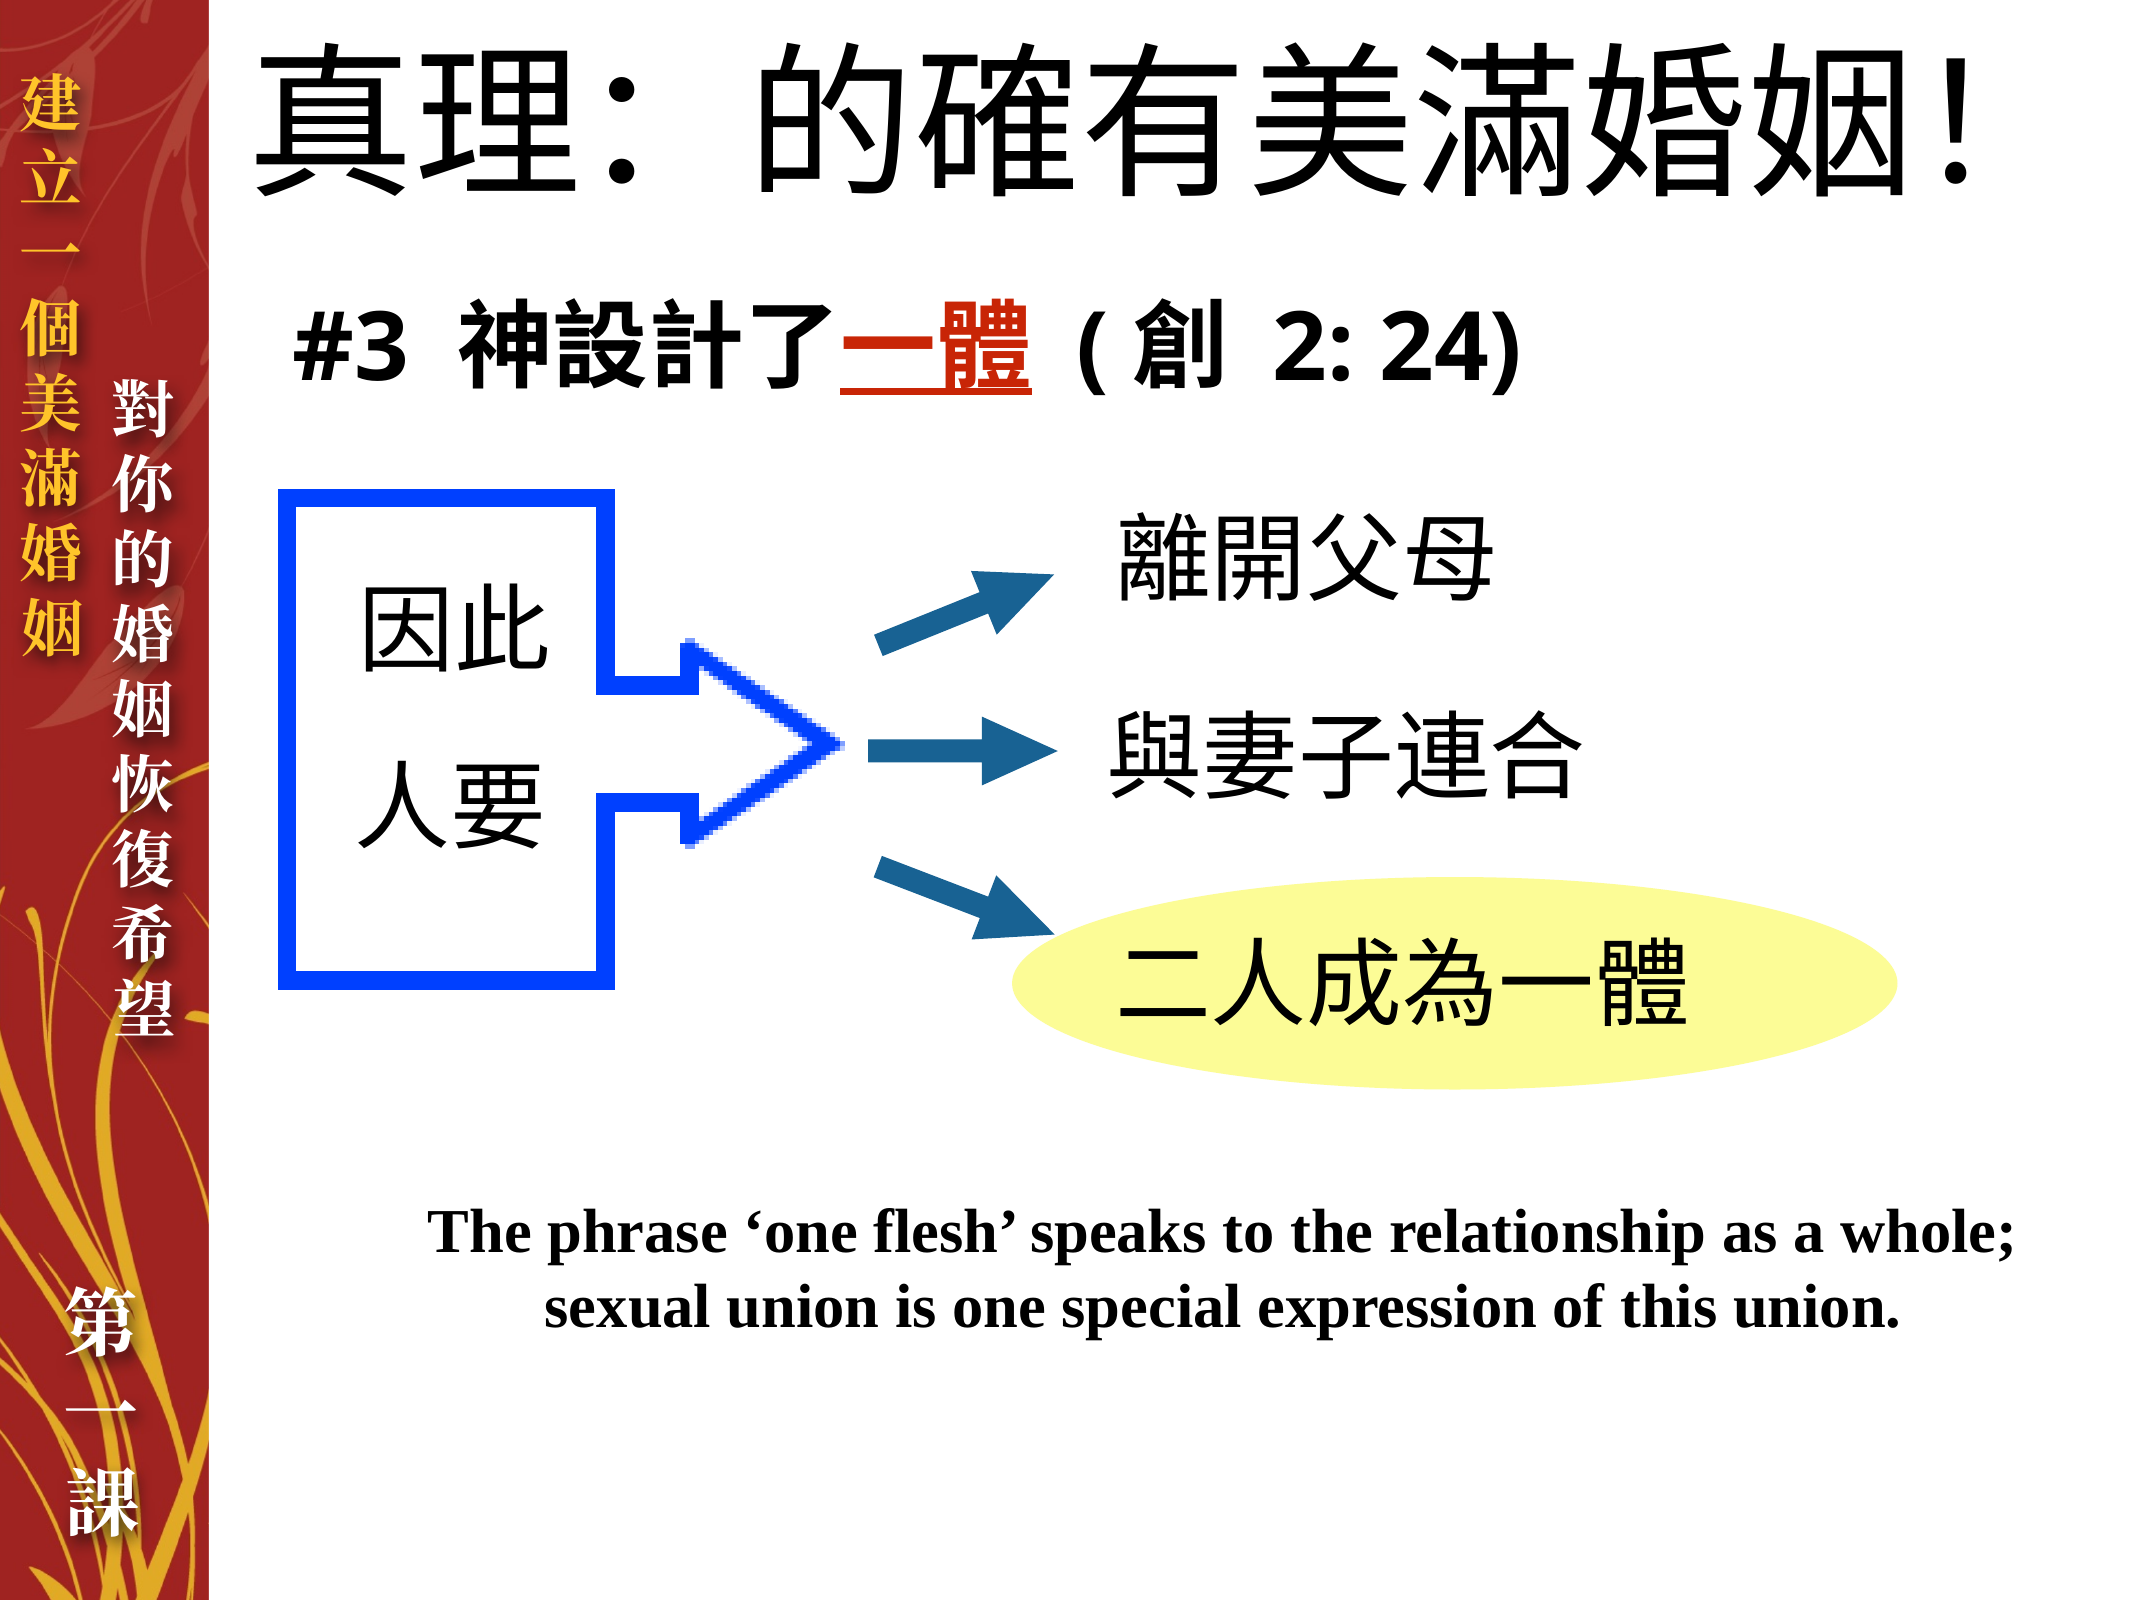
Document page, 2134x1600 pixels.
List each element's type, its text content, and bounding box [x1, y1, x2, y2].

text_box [278, 489, 845, 990]
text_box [865, 834, 1700, 1028]
text_box 真理：的確有美滿婚姻！ [239, 8, 2091, 226]
text_box #3 神設計了一體 (創 2: 24) [284, 277, 1530, 409]
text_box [867, 687, 1596, 801]
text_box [410, 876, 2053, 1338]
picture [0, 0, 208, 1600]
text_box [865, 489, 1509, 678]
